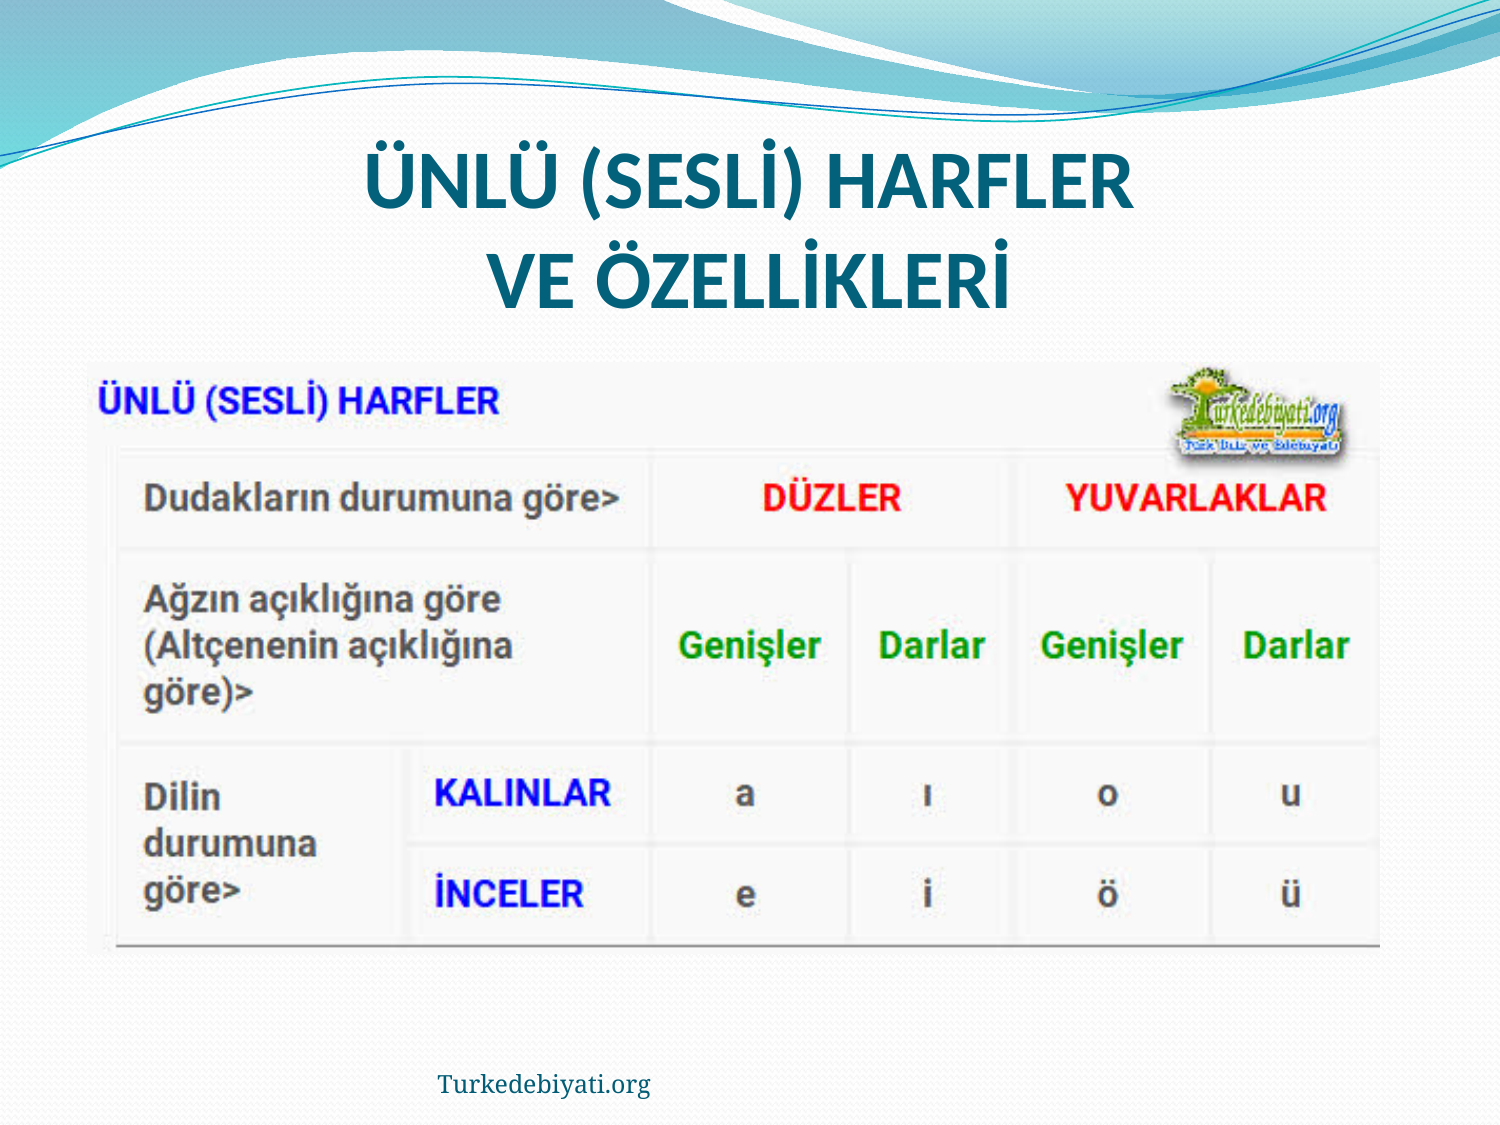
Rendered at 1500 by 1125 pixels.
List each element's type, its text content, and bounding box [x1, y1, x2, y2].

title ÜNLÜ (SESLİ) HARFLER VE ÖZELLİKLERİ [75, 137, 1425, 325]
footer Turkedebiyati.org [437, 1042, 988, 1103]
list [87, 362, 1380, 955]
